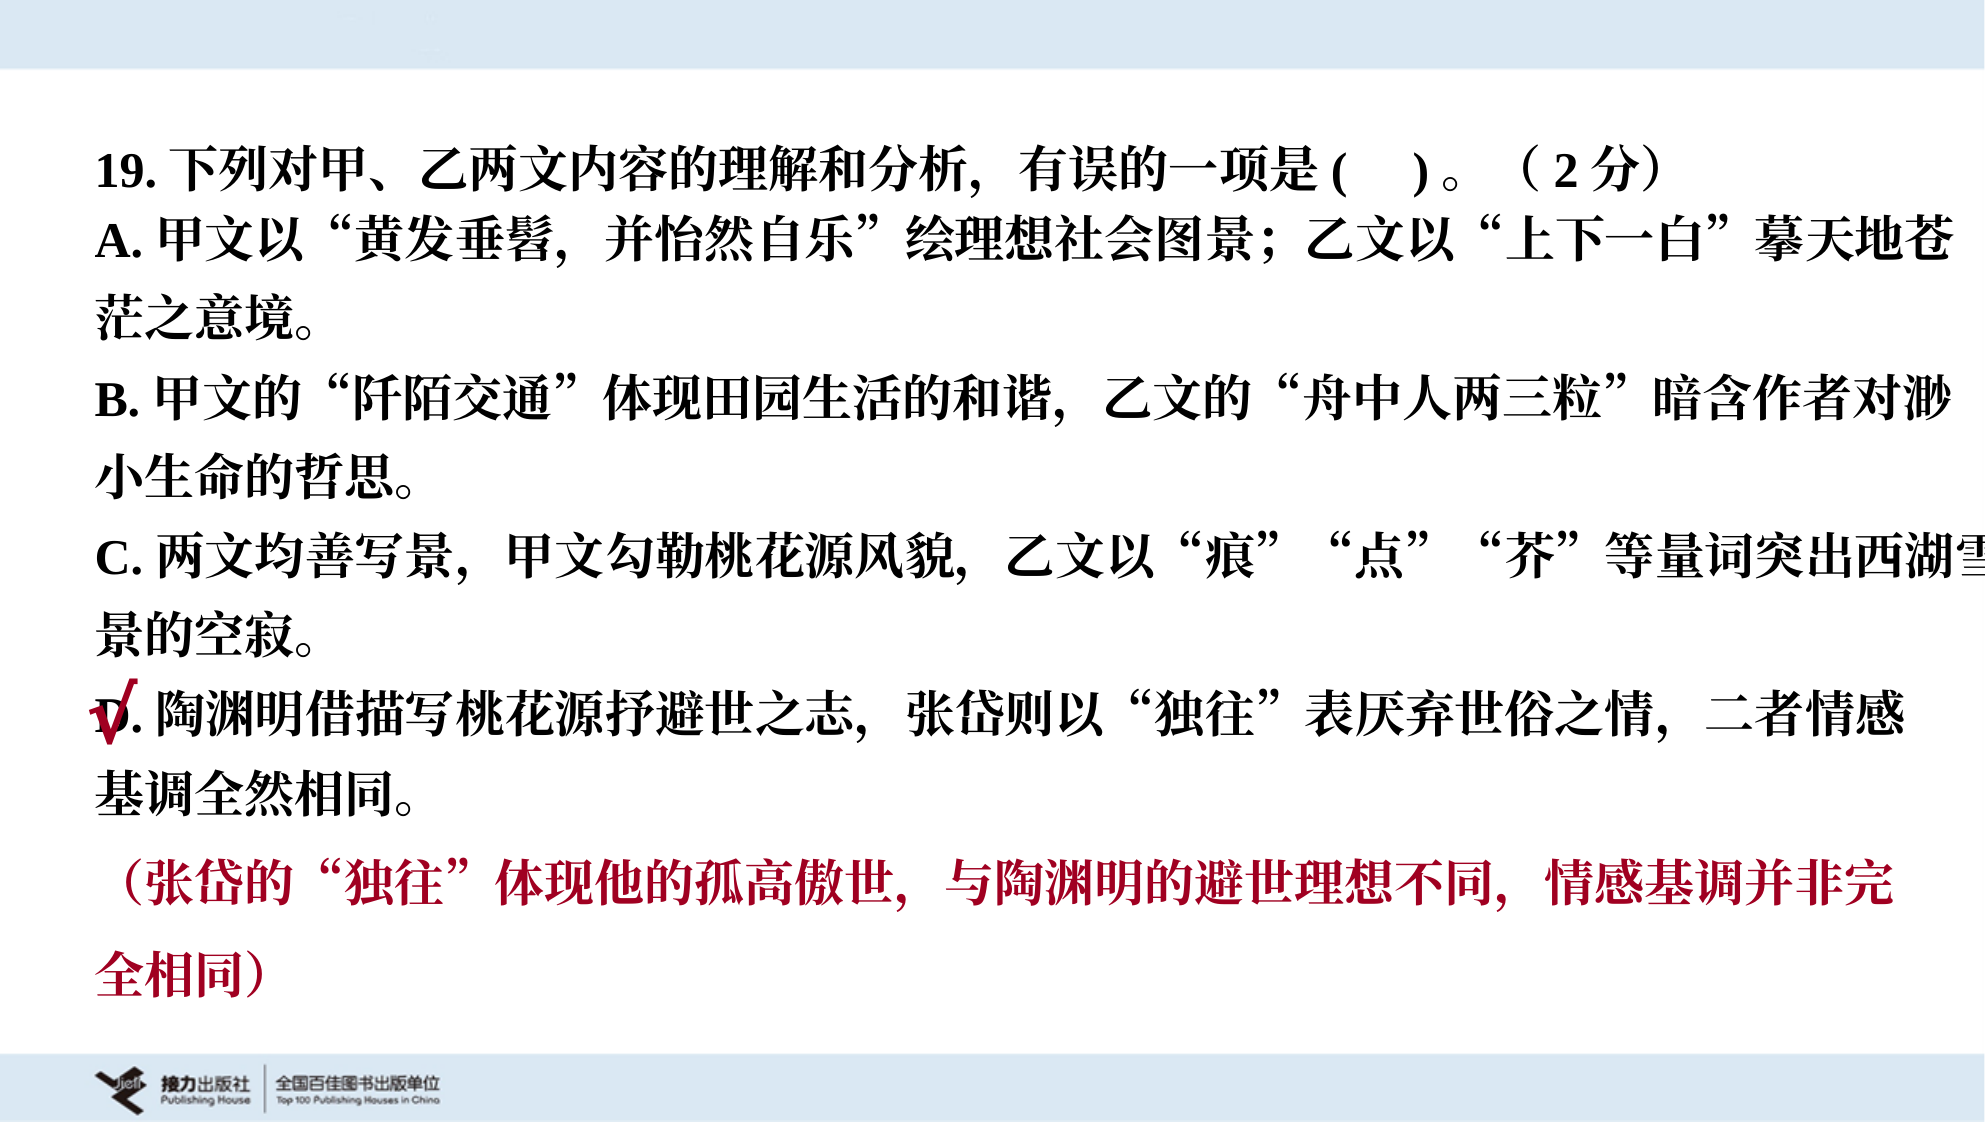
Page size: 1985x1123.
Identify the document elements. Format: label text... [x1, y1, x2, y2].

text_box 19.下列对甲、乙两文内容的理解和分析，有误的一项是( )。（2分） [94, 110, 1892, 188]
text_box （张岱的“独往”体现他的孤高傲世，与陶渊明的避世理想不同，情感基调并非完 全相同） [94, 819, 1892, 1004]
text_box √ [86, 666, 139, 760]
text_box A.甲文以“黄发垂髫，并怡然自乐”绘理想社会图景；乙文以“上下一白”摹天地苍 茫之意境。 B.甲文的“阡陌交通”体现田园生活的和谐，乙文的“舟中人两三粒”暗含作者对渺 小生命的哲思。 C.两文均善写景，甲文勾勒桃花源风貌，乙文以“痕”“点”“芥”等量词突出西湖雪 景的空寂。 D.陶渊明借描写桃花源抒避世之志，张岱则以“独往”表厌弃世俗之情，二者情感 基调全然相同。 [94, 188, 1892, 819]
picture [0, 0, 1985, 1122]
